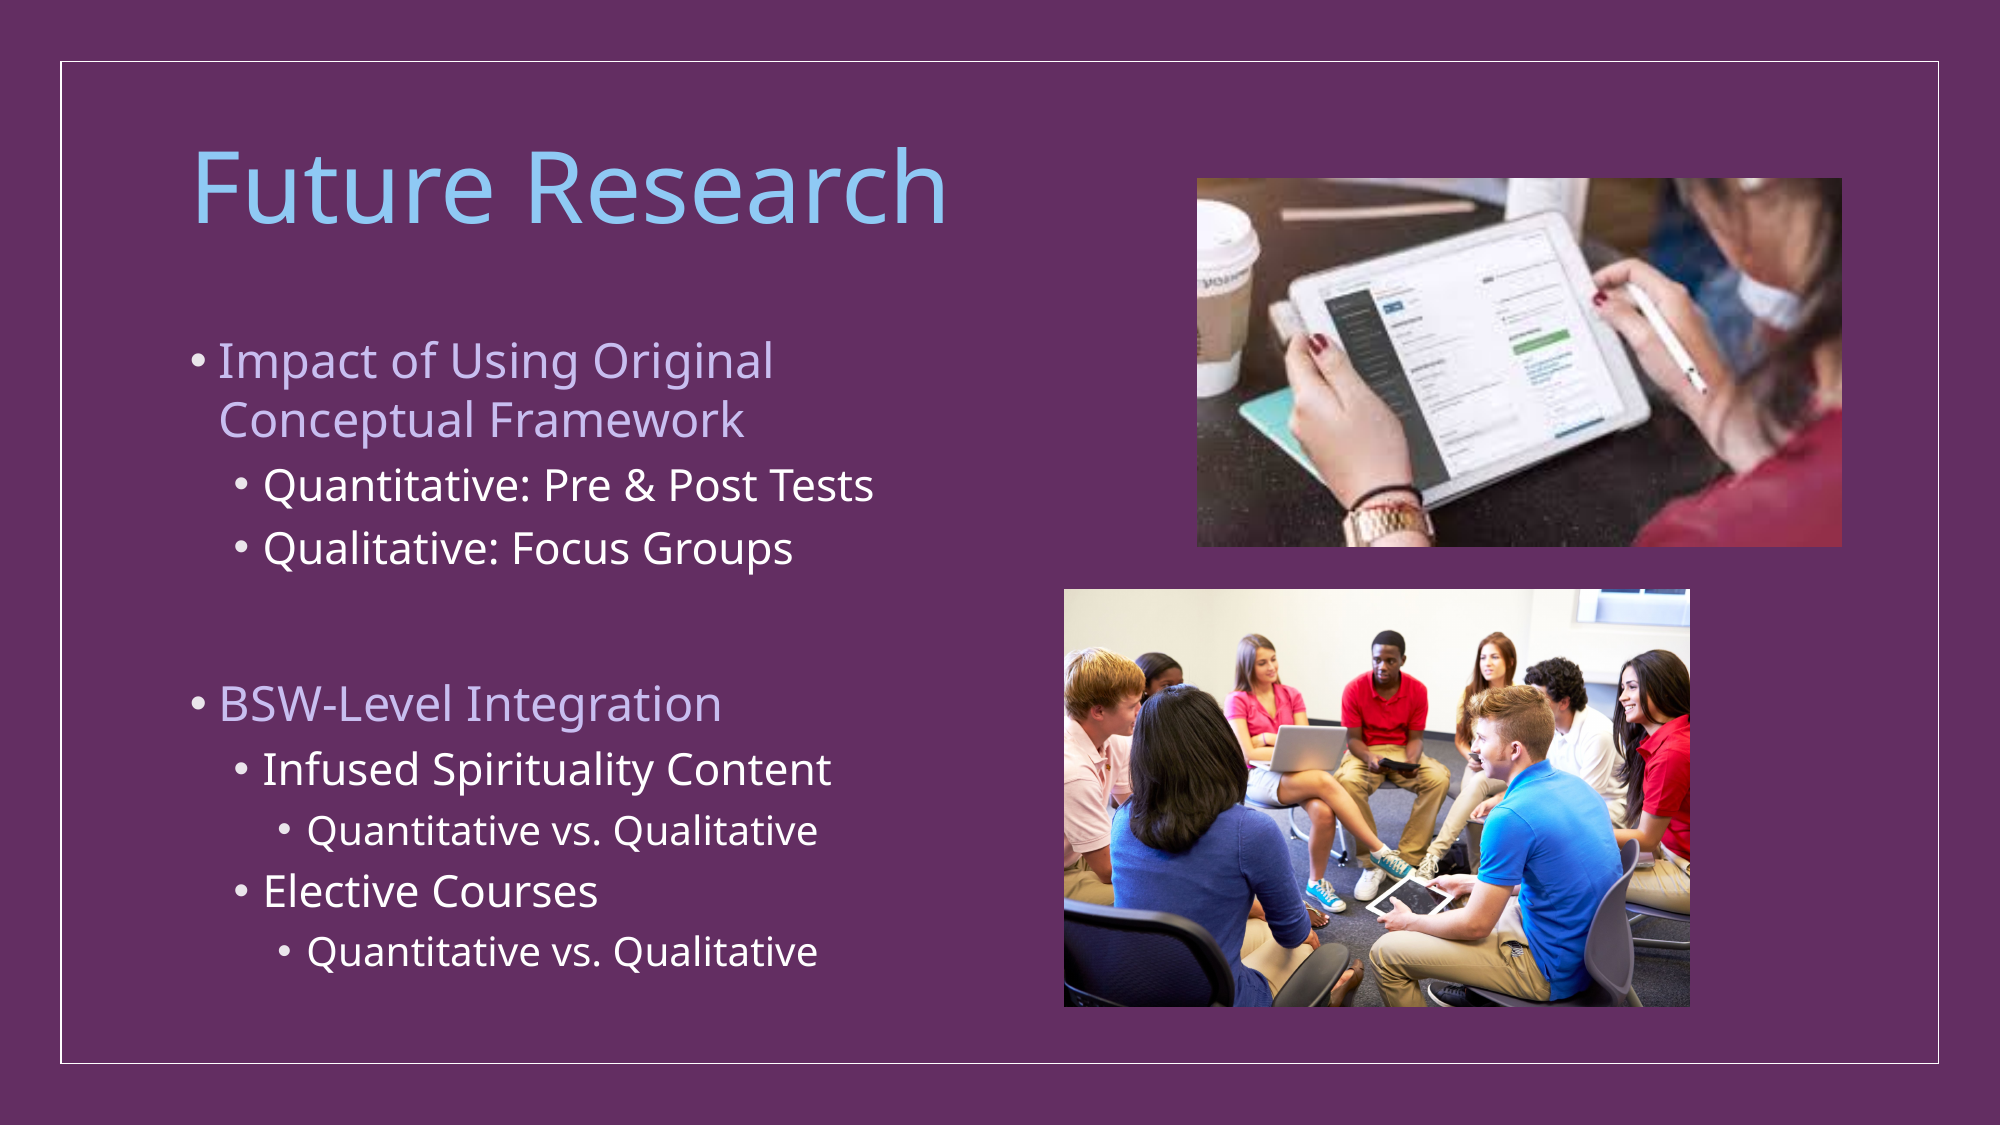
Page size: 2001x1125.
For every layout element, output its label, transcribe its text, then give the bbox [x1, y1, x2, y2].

text_box Future Research [174, 105, 1825, 278]
picture [1197, 178, 1842, 547]
list Impact of Using Original Conceptual Framework Quantitative: Pre & Post Tests Qualitative: Focus Groups BSW-Level Integration Infused Spirituality Content Quantitative vs. Qualitative Elective Courses Quantitative vs. Qualitative [174, 322, 1018, 986]
picture [1064, 589, 1690, 1007]
